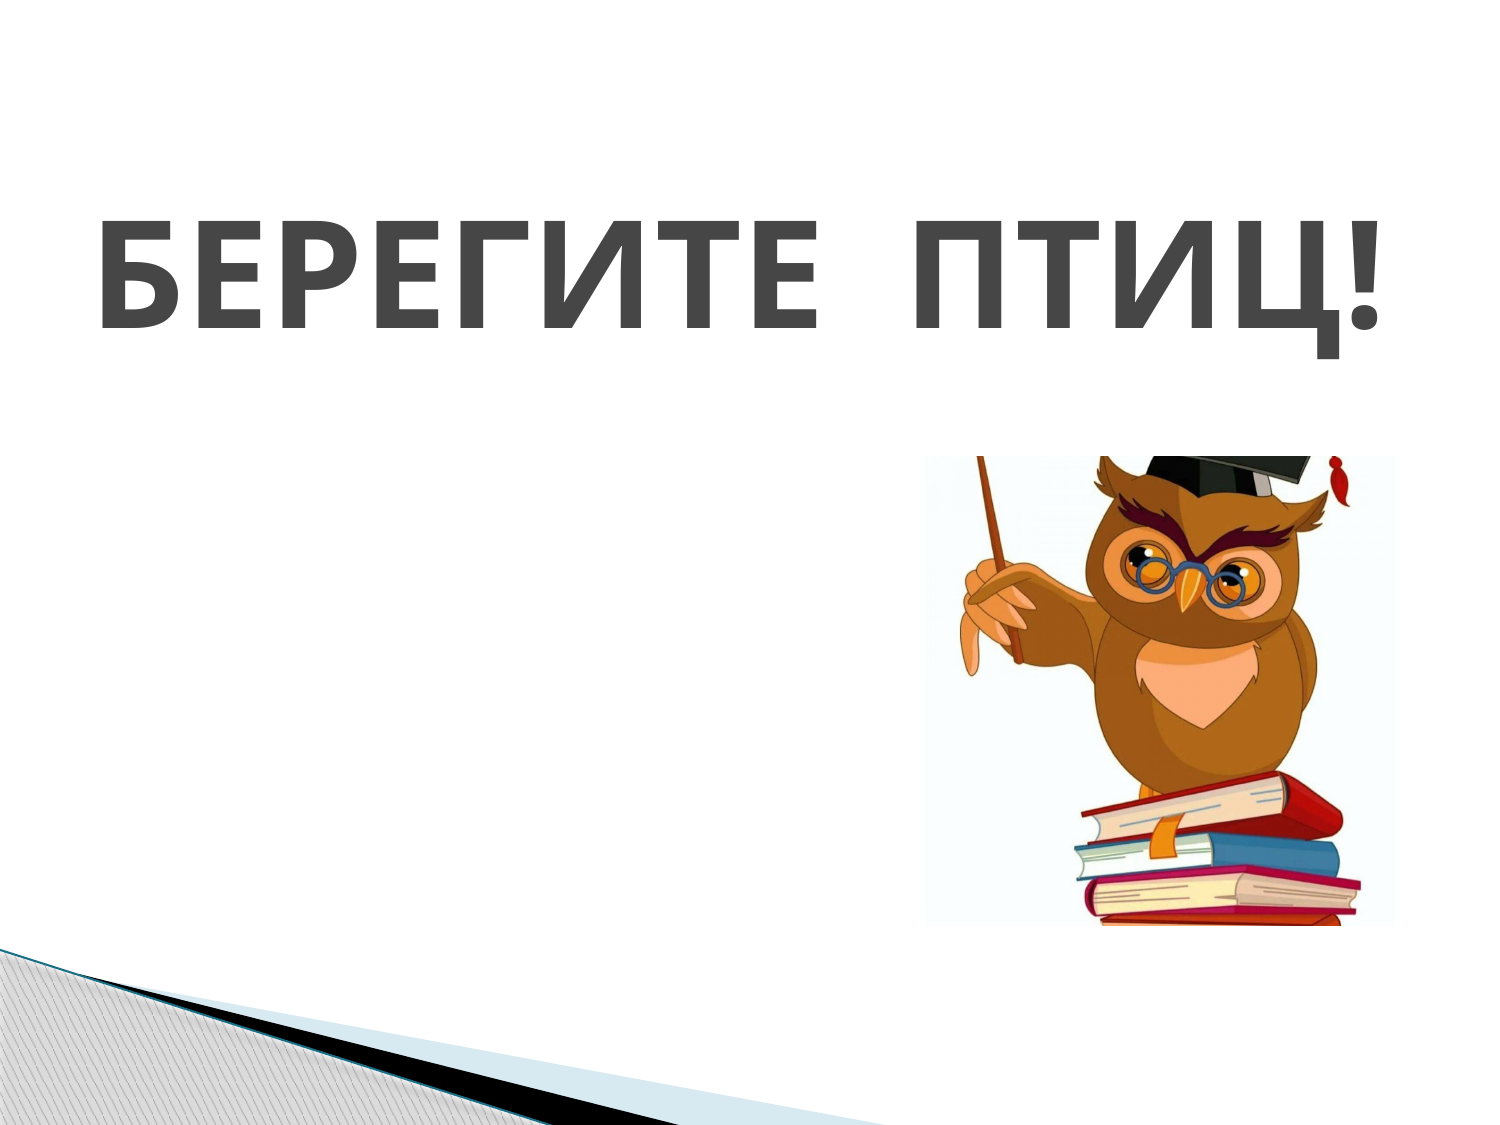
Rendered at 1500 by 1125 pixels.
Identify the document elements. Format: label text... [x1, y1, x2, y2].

title БЕРЕГИТЕ ПТИЦ! [75, 45, 1425, 493]
picture [925, 456, 1395, 926]
